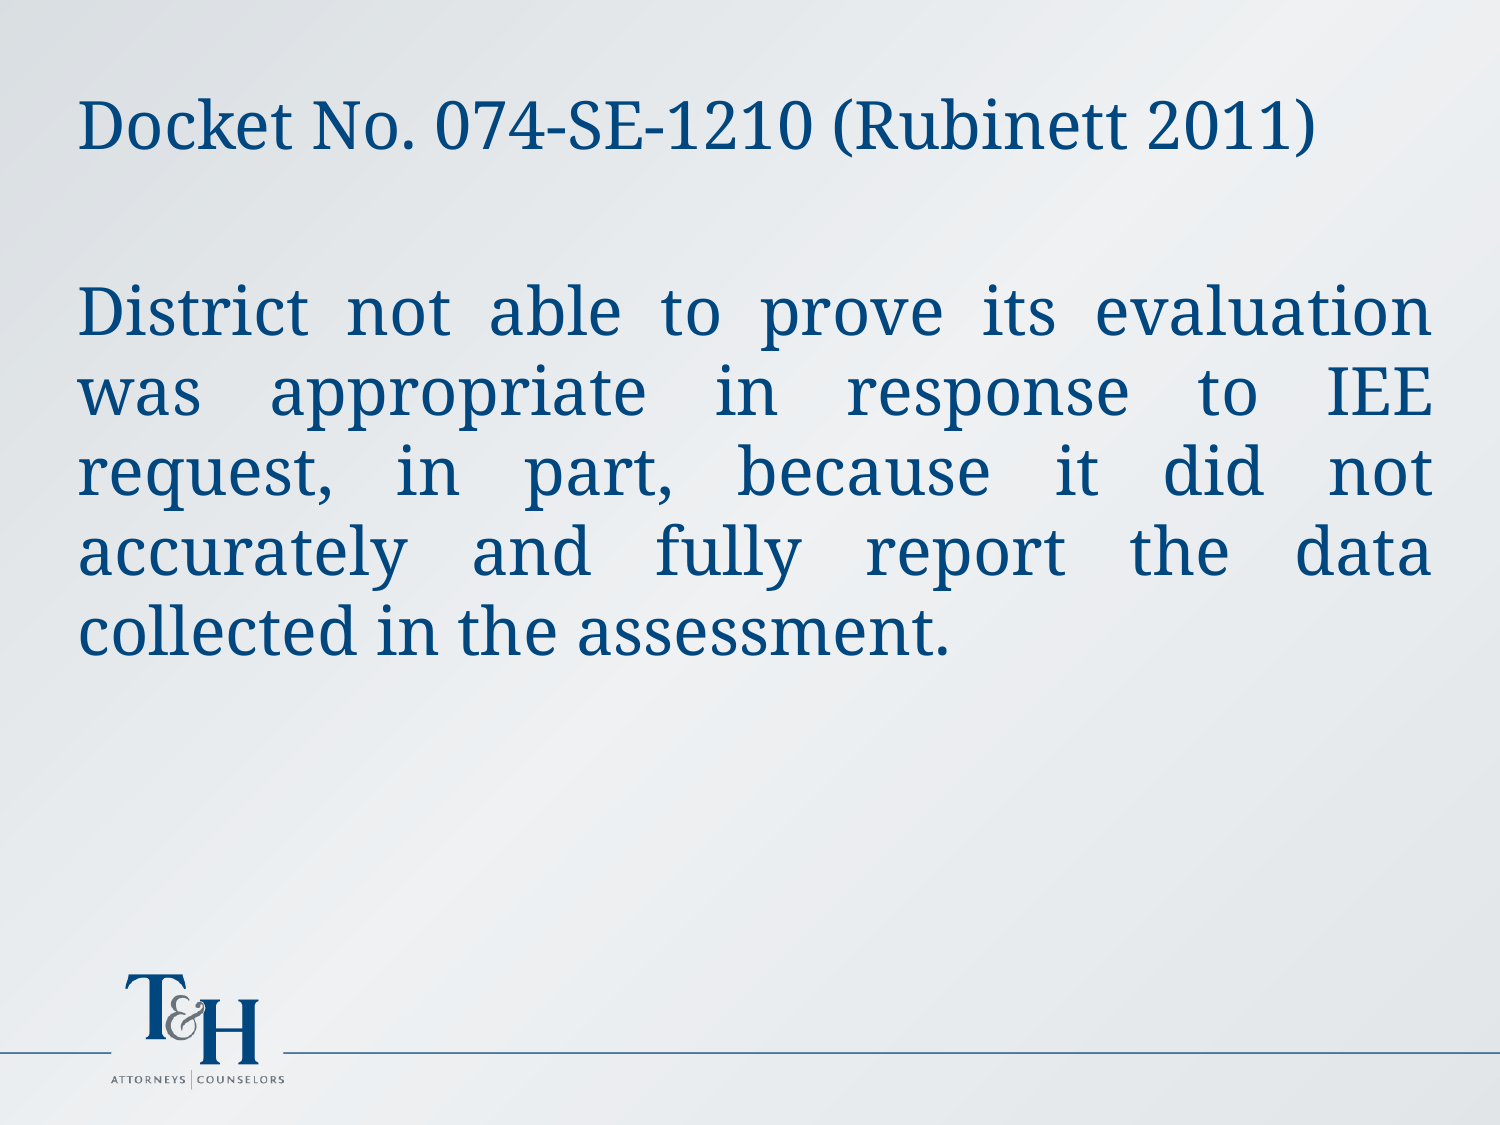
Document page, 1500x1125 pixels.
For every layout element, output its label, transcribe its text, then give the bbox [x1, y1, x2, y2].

list Docket No. 074-SE-1210 (Rubinett 2011) District not able to prove its evaluation was appropriate in response to IEE request, in part, because it did not accurately and fully report the data collected in the assessment. [62, 74, 1451, 851]
picture [0, 0, 1500, 1125]
